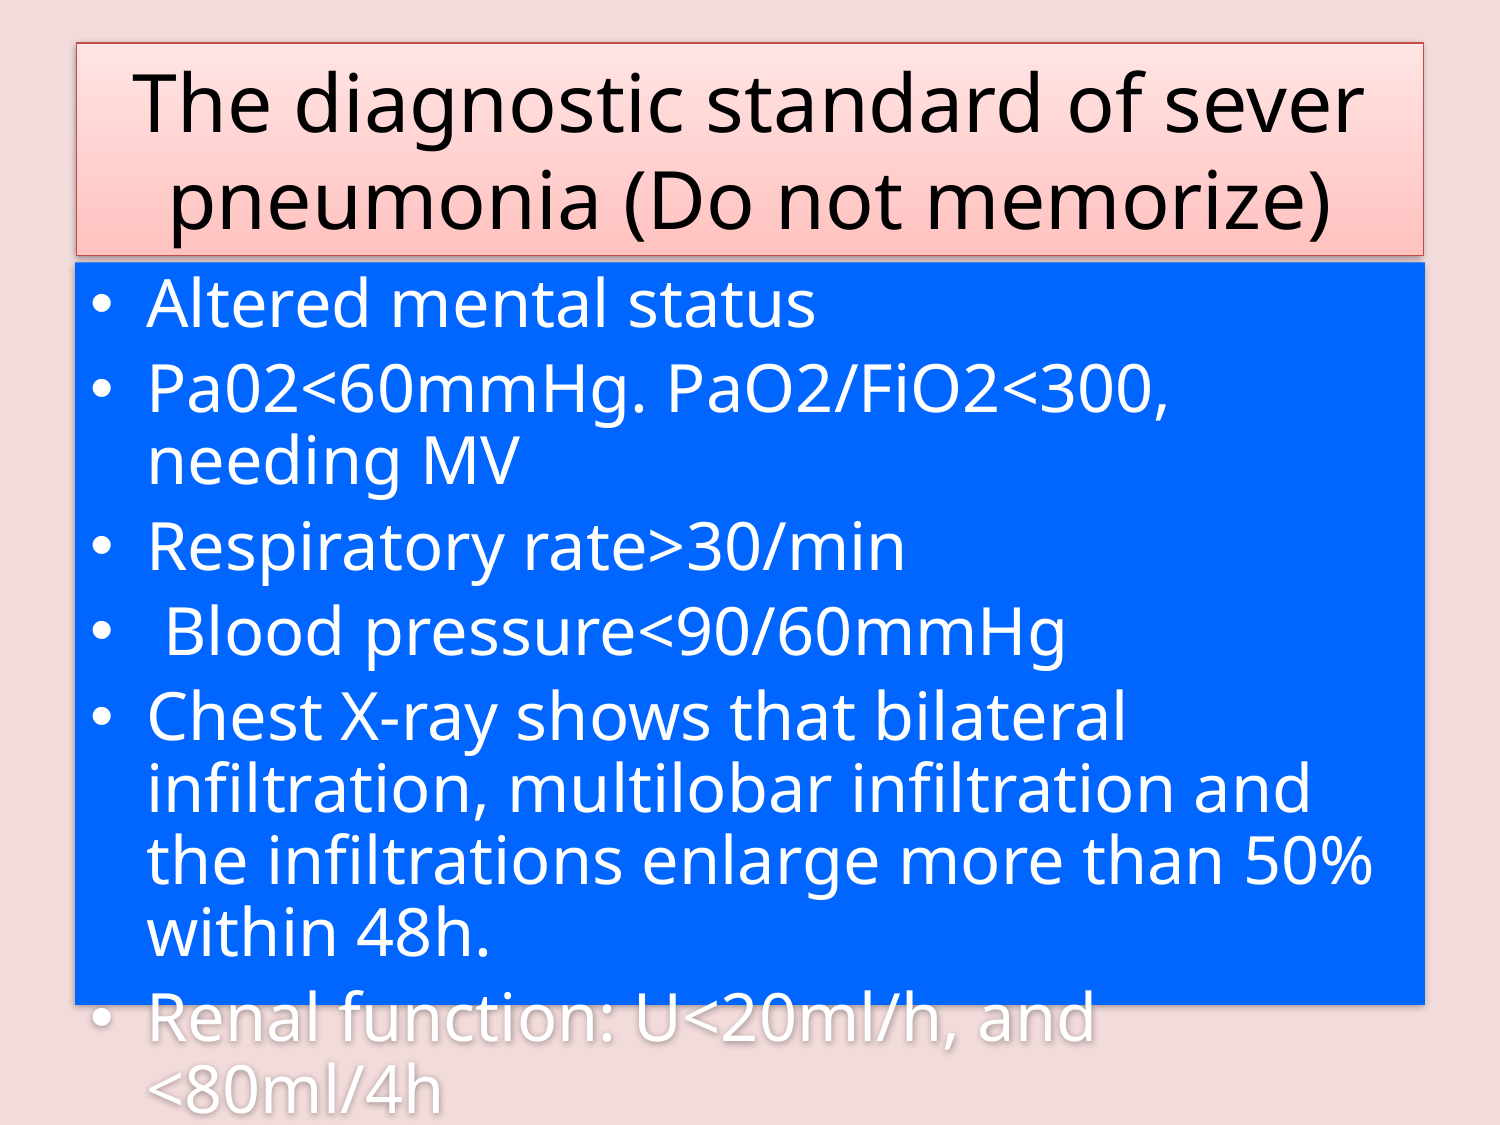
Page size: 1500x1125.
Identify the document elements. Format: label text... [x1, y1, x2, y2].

list Altered mental status Pa02<60mmHg. PaO2/FiO2<300, needing MV Respiratory rate>30/min Blood pressure<90/60mmHg Chest X-ray shows that bilateral infiltration, multilobar infiltration and the infiltrations enlarge more than 50% within 48h. Renal function: U<20ml/h, and <80ml/4h [75, 262, 1425, 1005]
title The diagnostic standard of sever pneumonia (Do not memorize) [76, 42, 1424, 256]
